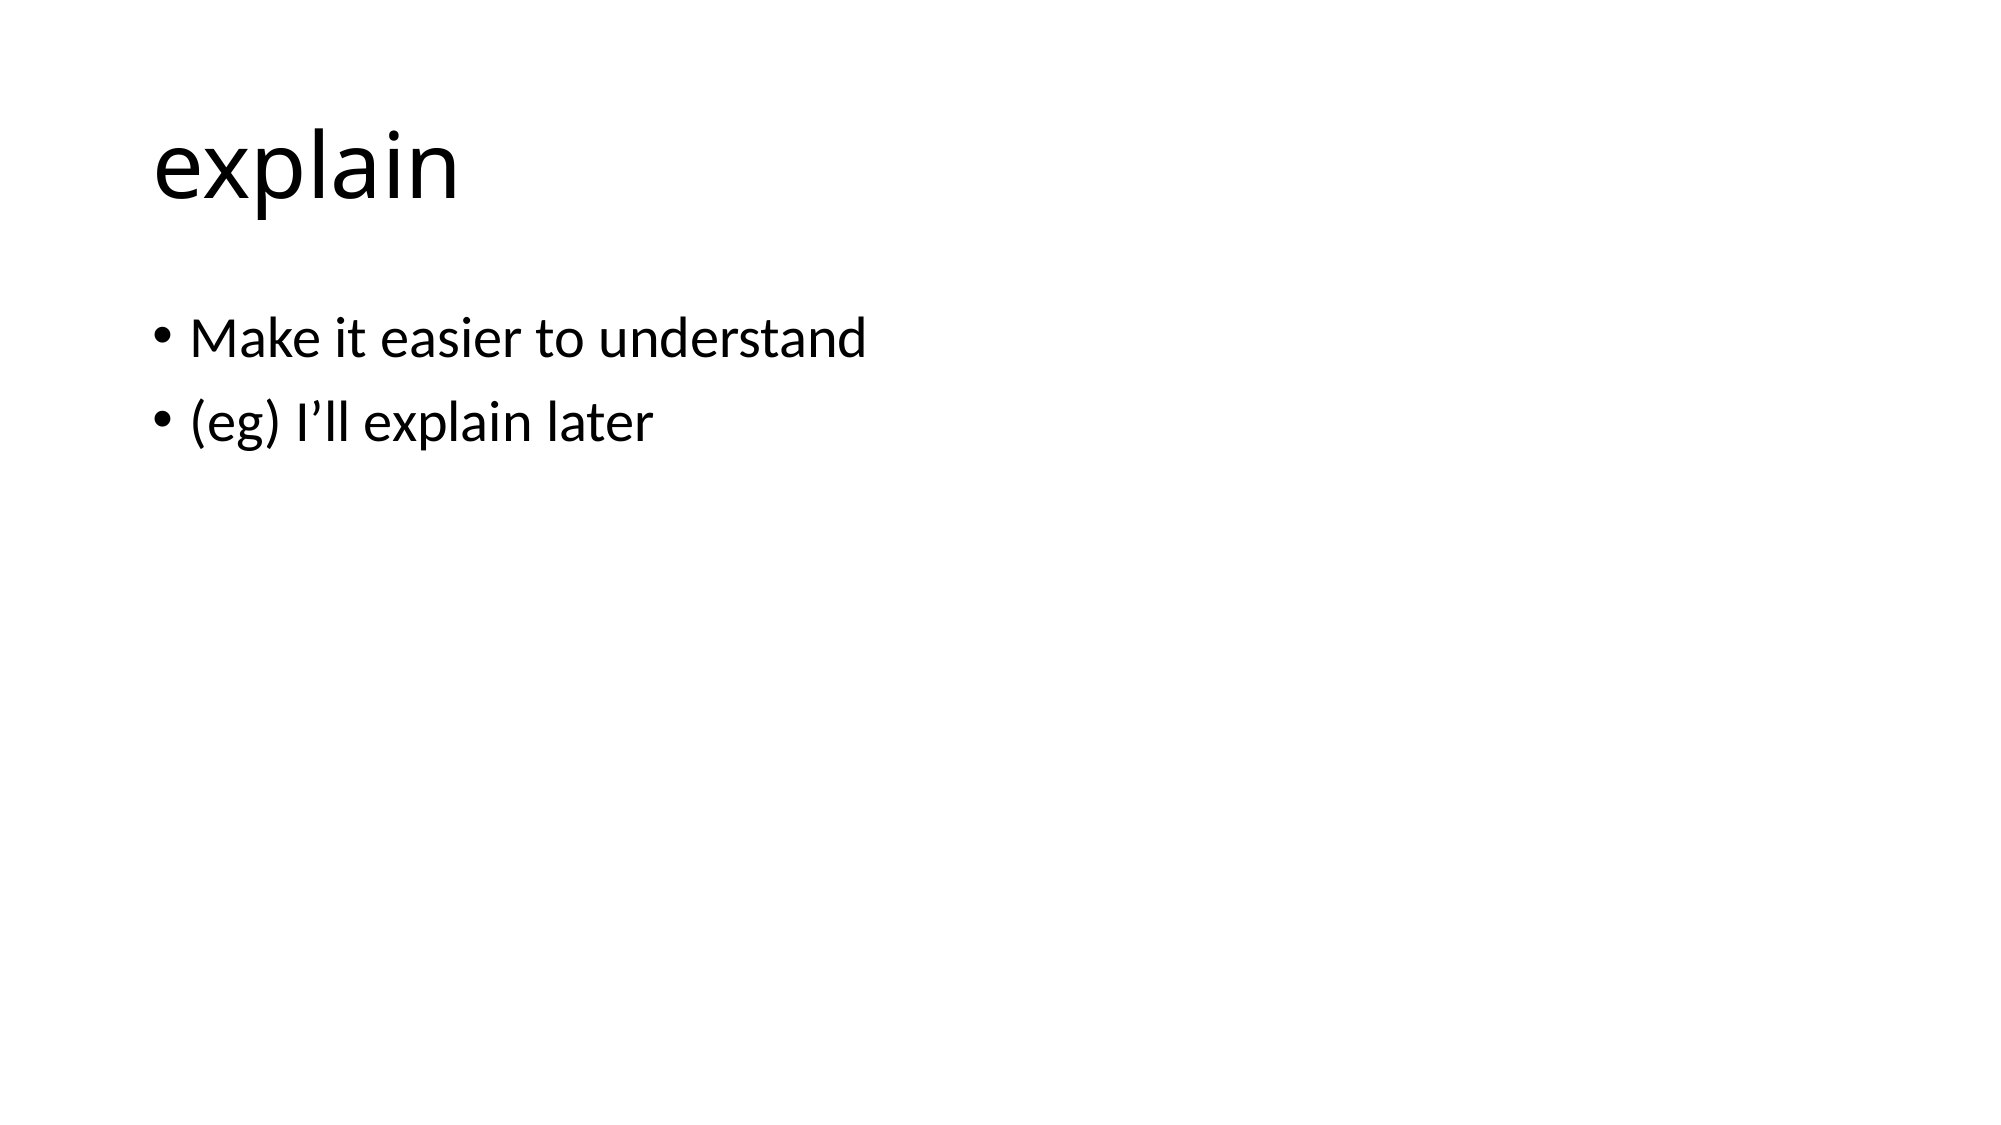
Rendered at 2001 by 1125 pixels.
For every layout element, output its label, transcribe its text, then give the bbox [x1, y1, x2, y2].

list Make it easier to understand (eg) I’ll explain later [137, 299, 1863, 1014]
title explain [137, 59, 1863, 278]
